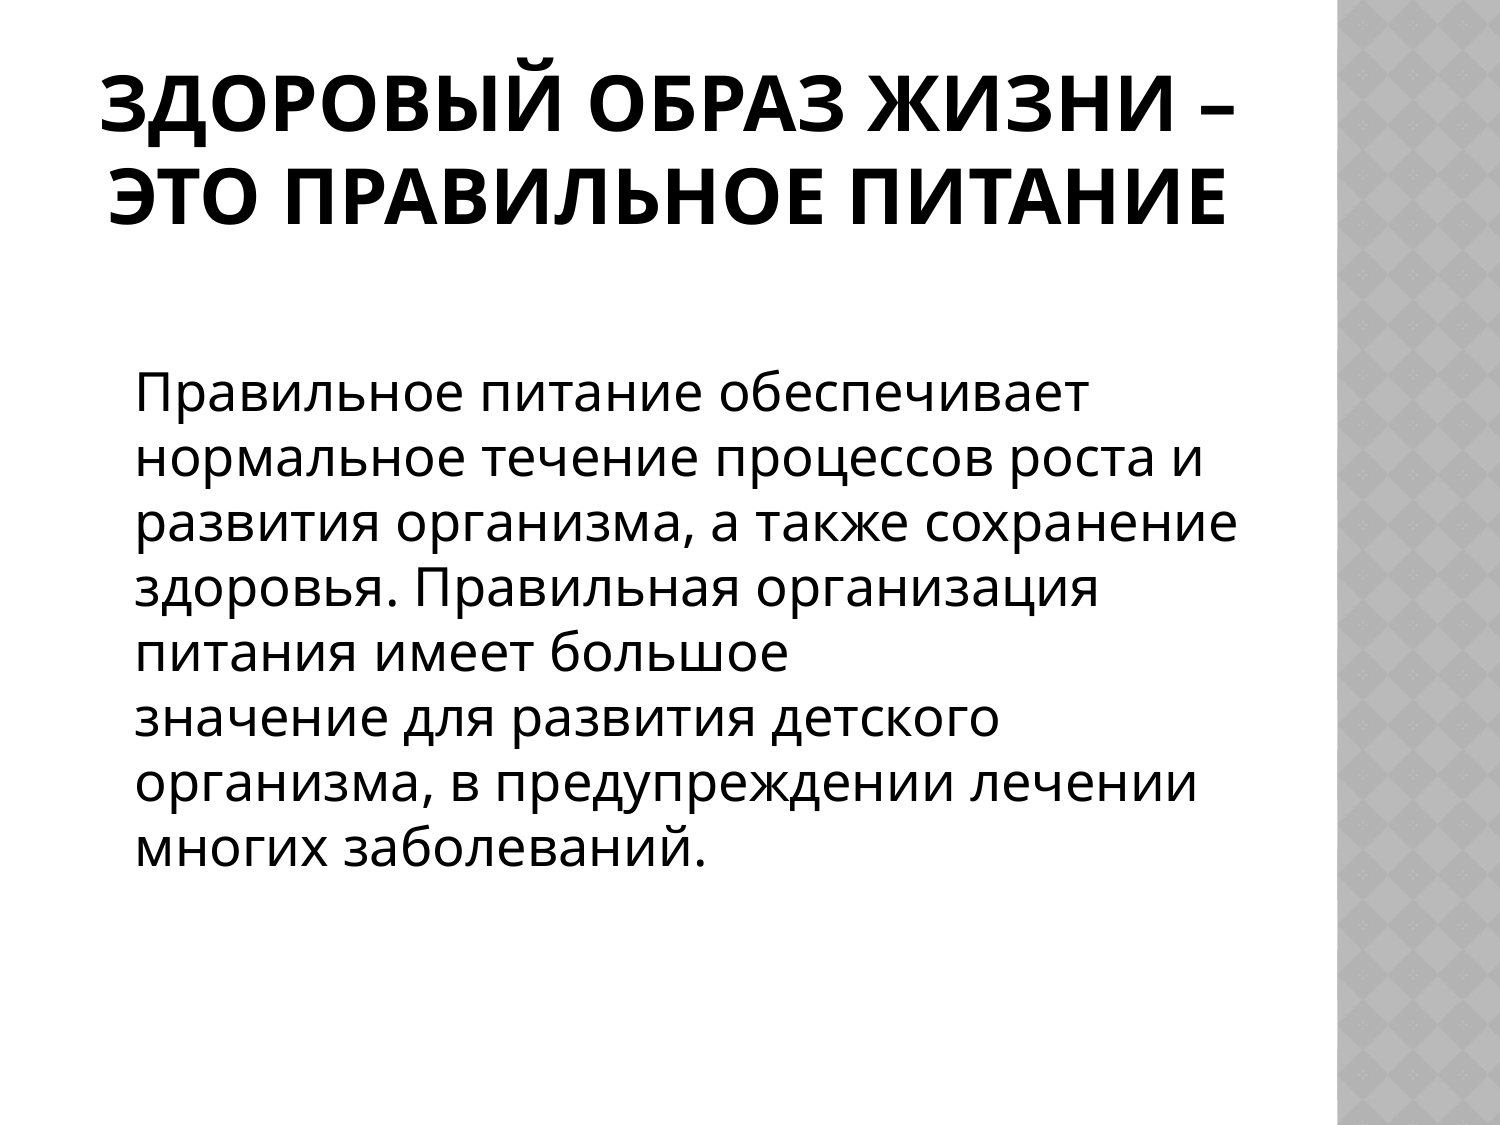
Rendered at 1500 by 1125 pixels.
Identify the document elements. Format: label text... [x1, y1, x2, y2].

list Правильное питание обеспечивает нормальное течение процессов роста и развития организма, а также сохранение здоровья. Правильная организация питания имеет большое значение для развития детского организма, в предупреждении лечении многих заболеваний. [75, 349, 1263, 1059]
title Здоровый образ жизни – это правильное питание [75, 52, 1263, 240]
